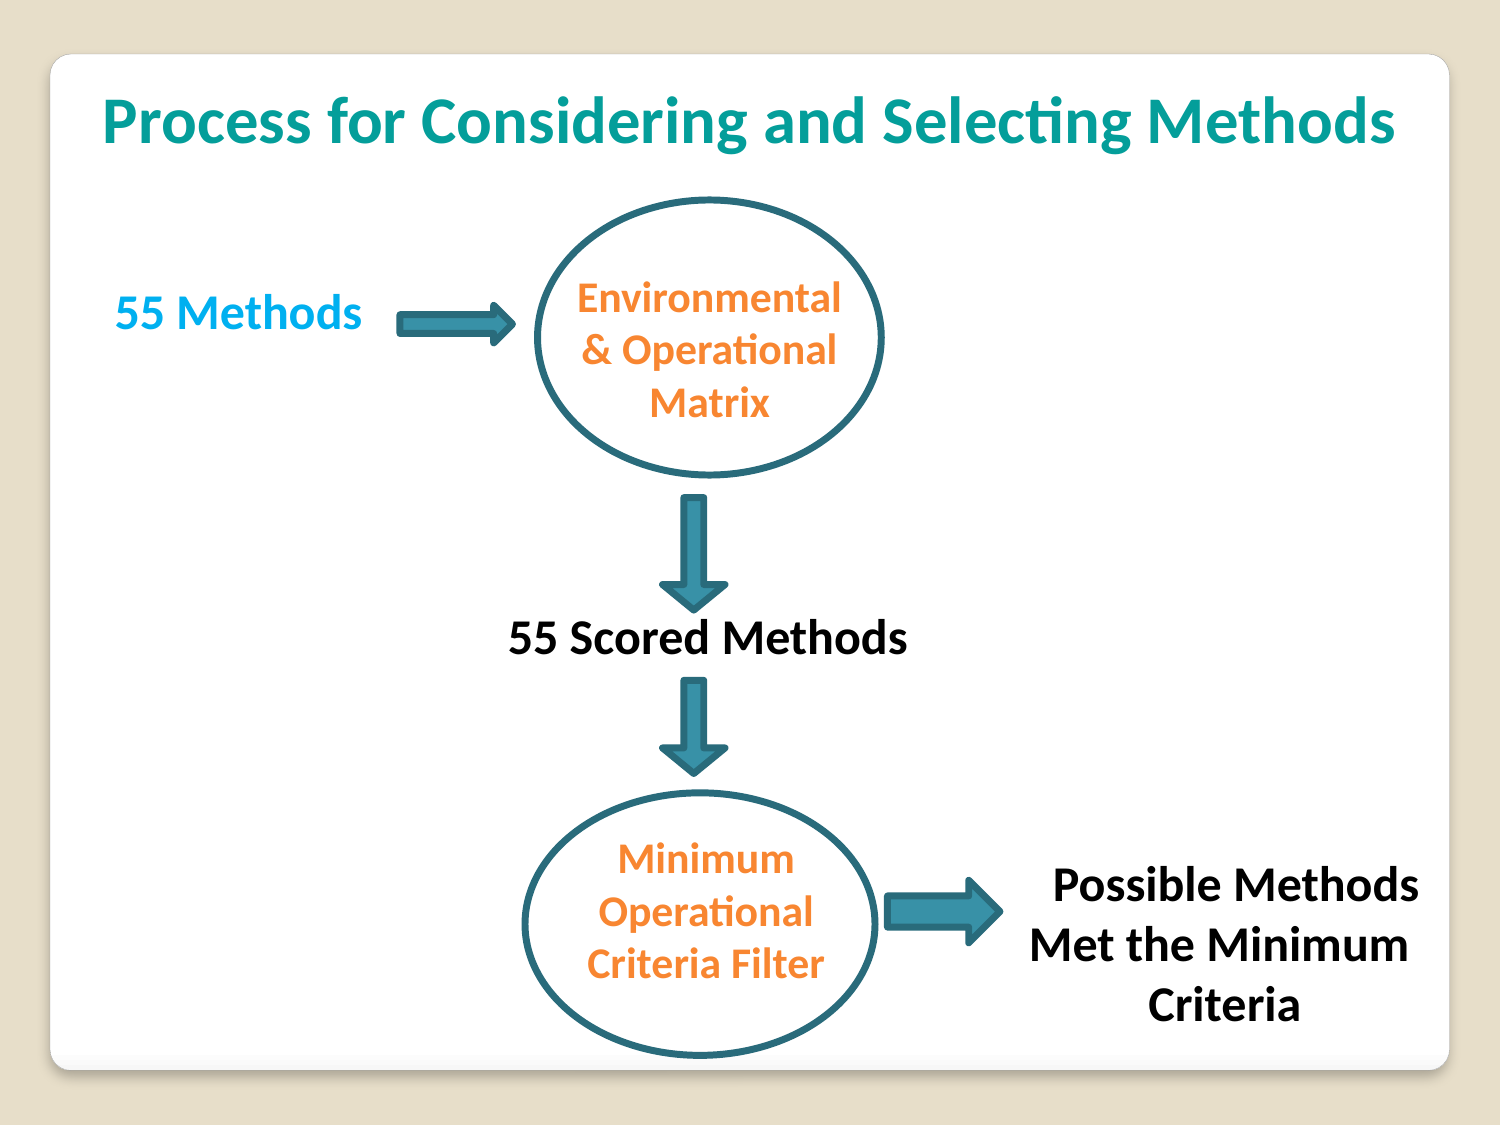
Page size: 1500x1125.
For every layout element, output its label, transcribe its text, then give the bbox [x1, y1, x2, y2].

text_box [659, 676, 729, 777]
text_box 55 Scored Methods [493, 597, 923, 718]
text_box [396, 301, 516, 347]
text_box [875, 291, 885, 384]
text_box [883, 892, 887, 931]
text_box Possible Methods Met the Minimum Criteria [887, 844, 1500, 1125]
text_box [659, 494, 729, 614]
text_box Process for Considering and Selecting Methods [0, 69, 1500, 165]
text_box [534, 290, 544, 385]
text_box [583, 789, 817, 822]
text_box [581, 434, 838, 479]
text_box Minimum Operational Criteria Filter [562, 822, 850, 995]
text_box Environmental & Operational Matrix [544, 260, 875, 434]
text_box [521, 838, 879, 1059]
text_box 55 Methods [99, 272, 413, 348]
text_box [562, 196, 856, 260]
